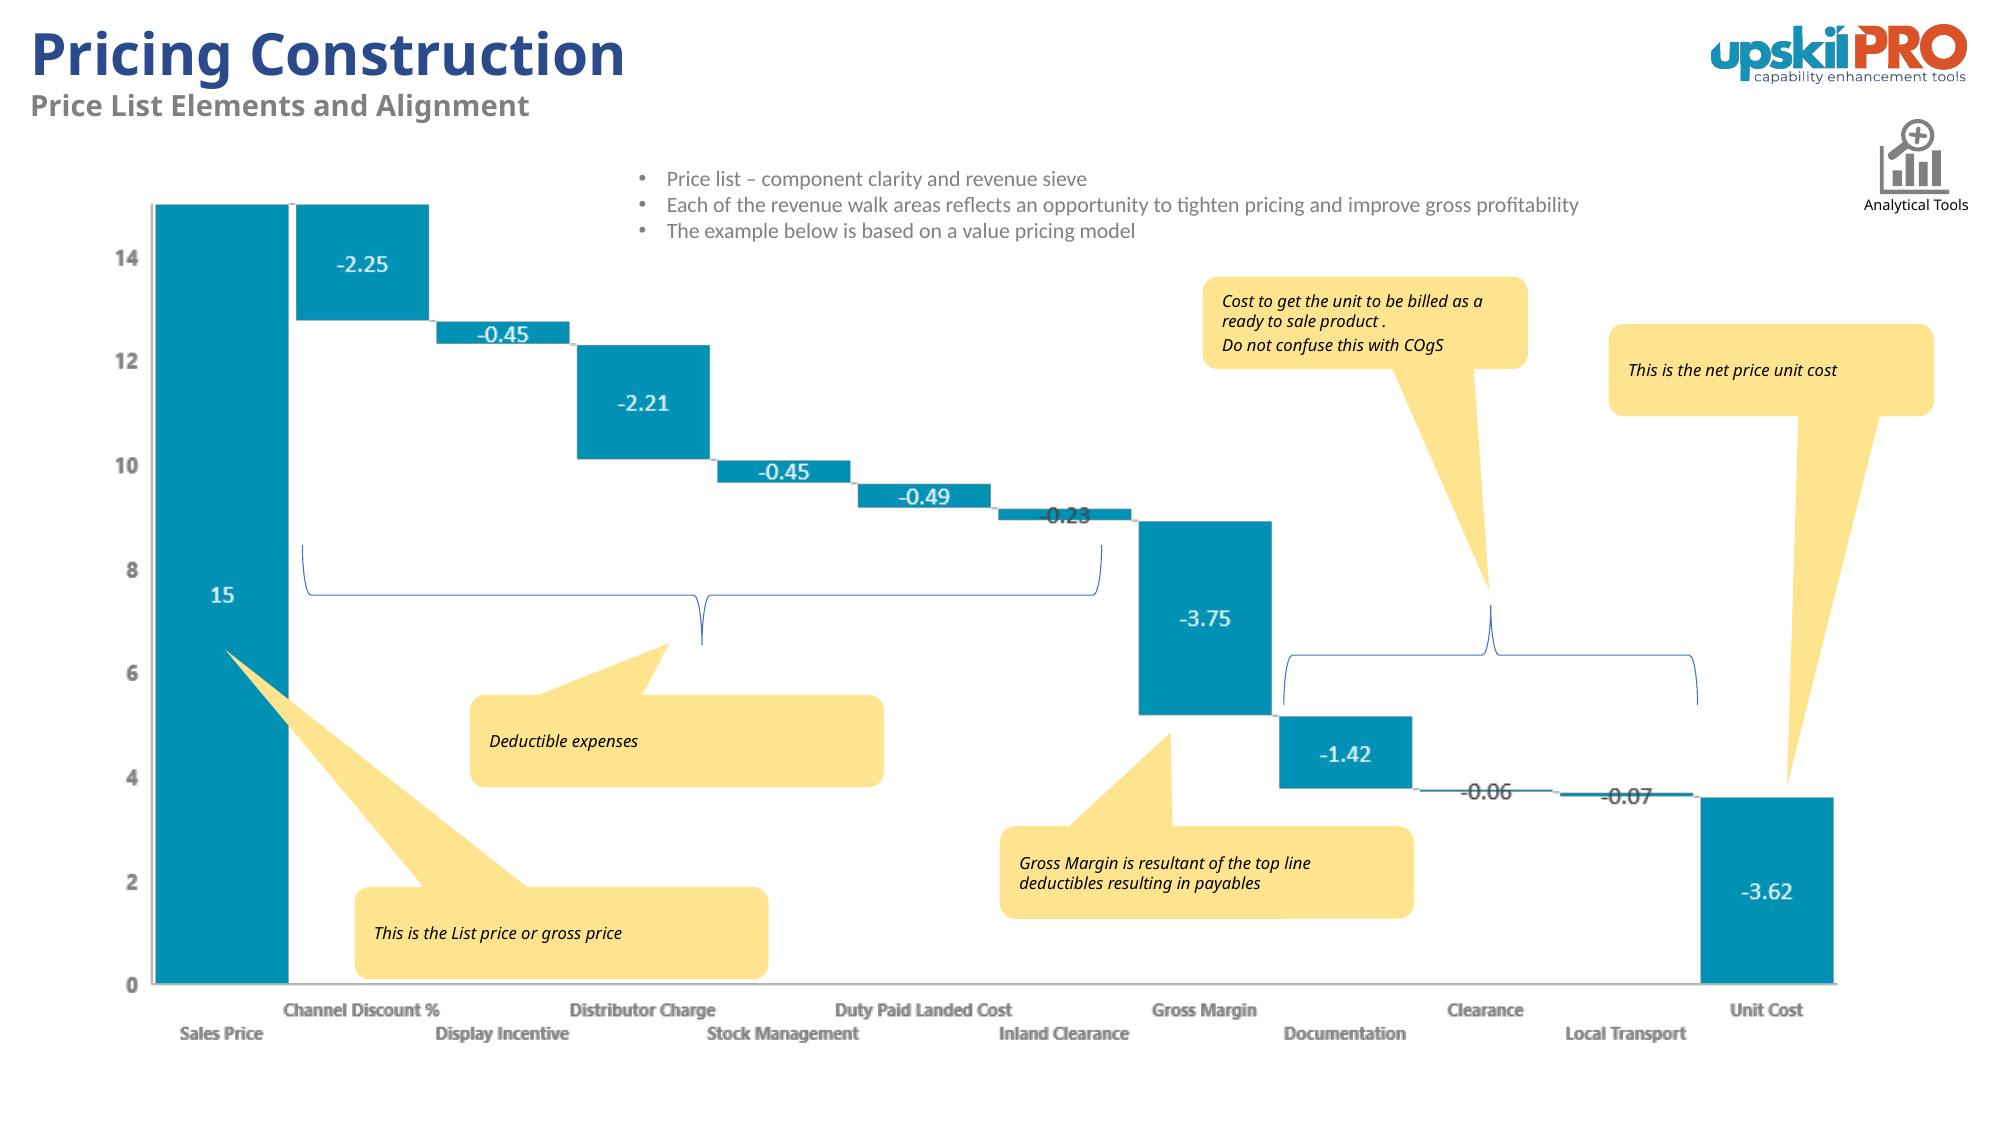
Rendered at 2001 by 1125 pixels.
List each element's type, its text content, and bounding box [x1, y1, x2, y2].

text_box Pricing Construction Price List Elements and Alignment [15, 10, 769, 130]
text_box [1833, 118, 2000, 221]
text_box [1283, 605, 1699, 706]
text_box [301, 545, 1103, 646]
text_box Gross Margin is resultant of the top line deductibles resulting in payables [999, 732, 1415, 919]
text_box Price list – component clarity and revenue sieve Each of the revenue walk areas reflects an opportunity to tighten pricing and improve gross profitability The example below is based on a value pricing model [623, 157, 1854, 251]
text_box Deductible expenses [469, 642, 884, 788]
text_box Cost to get the unit to be billed as a ready to sale product . Do not confuse this with COgS [1202, 276, 1528, 591]
picture [103, 191, 1854, 1057]
picture [1711, 24, 1967, 85]
text_box This is the net price unit cost [1608, 323, 1934, 787]
text_box This is the List price or gross price [225, 649, 769, 980]
